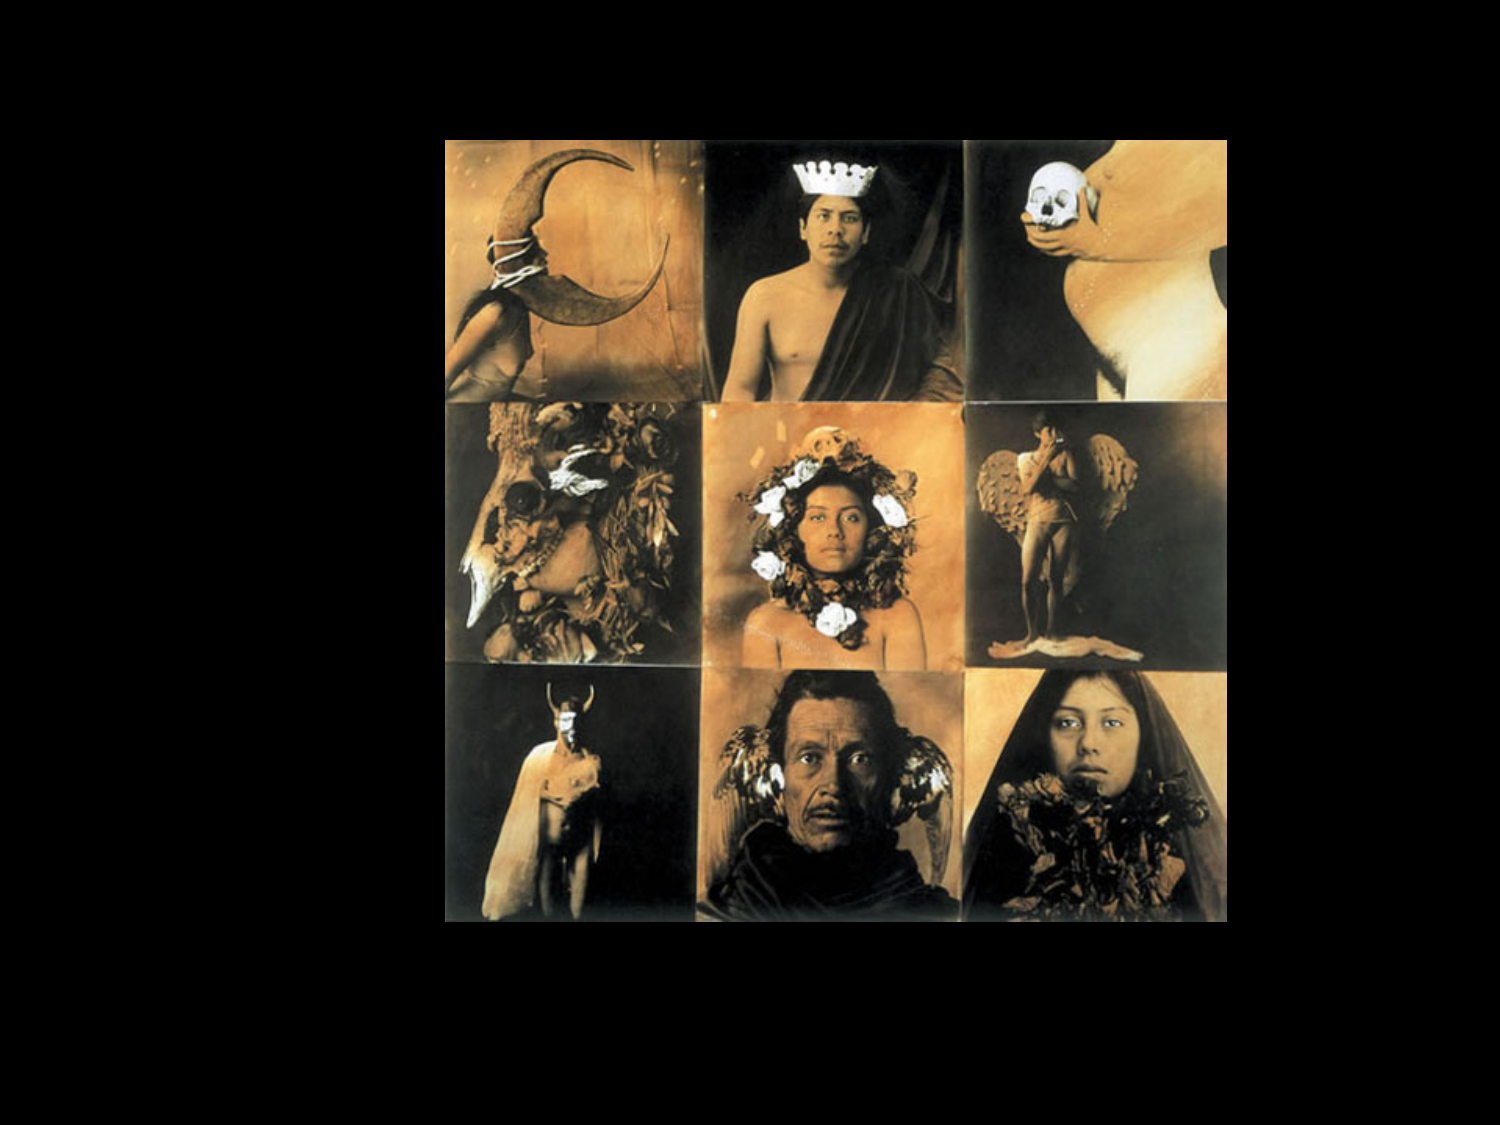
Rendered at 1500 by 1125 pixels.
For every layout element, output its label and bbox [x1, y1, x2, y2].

picture [445, 140, 1227, 923]
